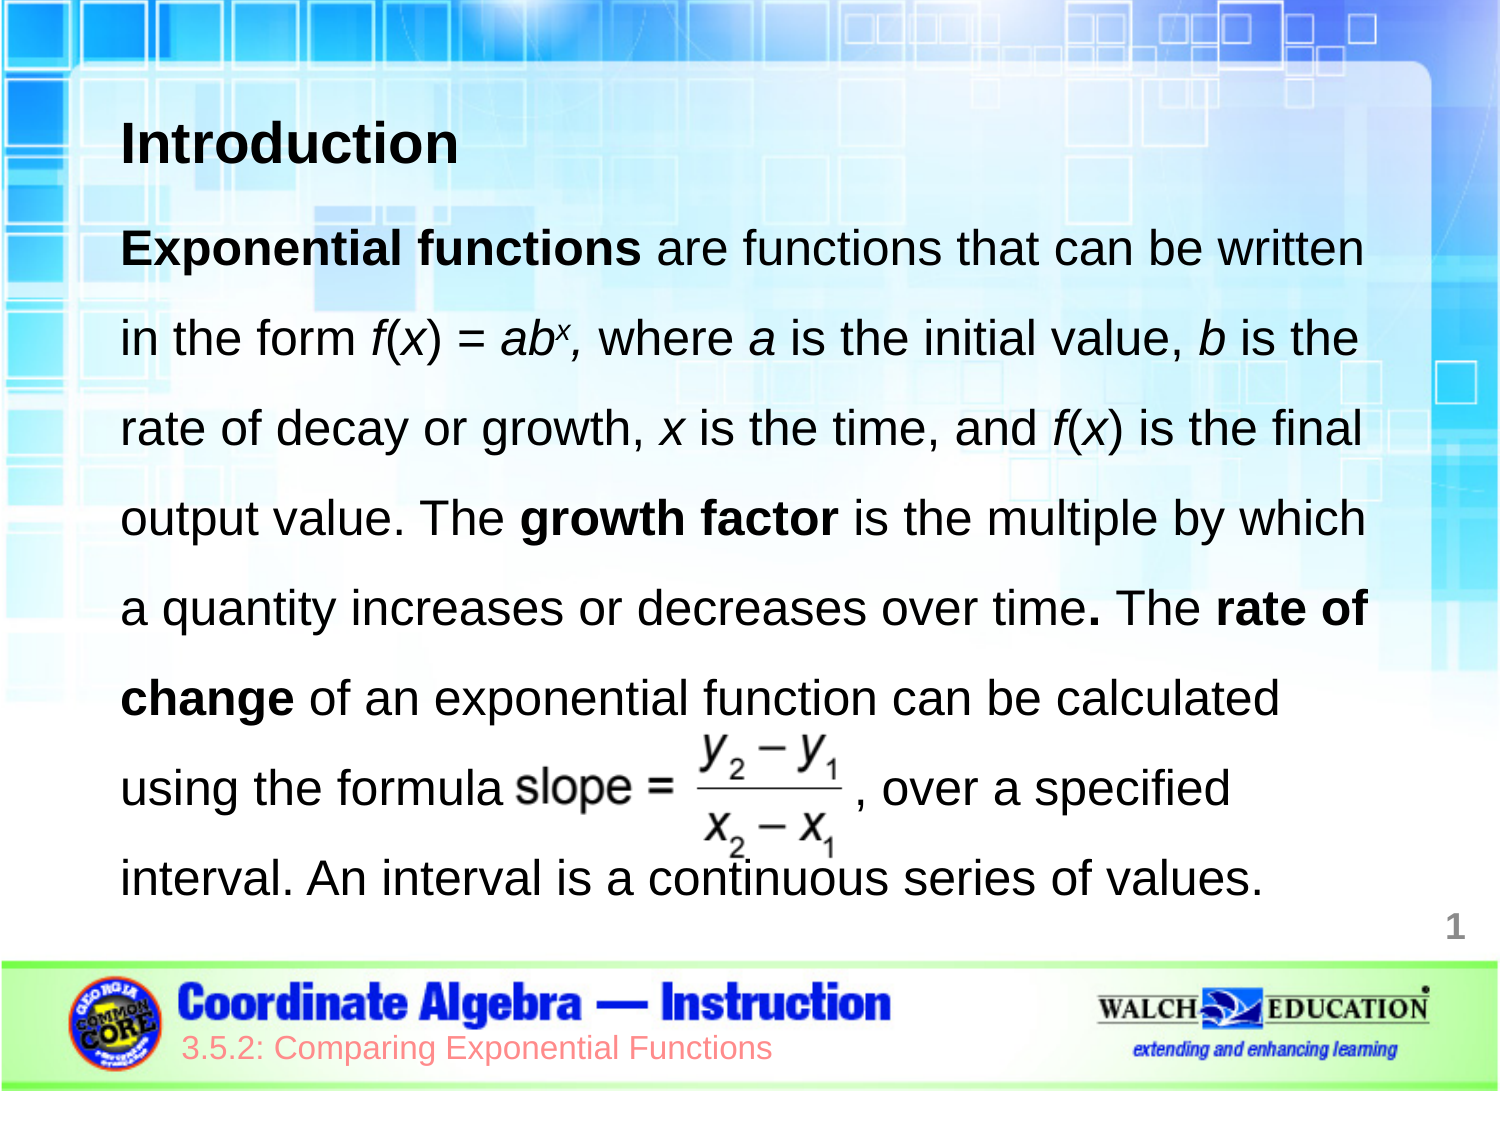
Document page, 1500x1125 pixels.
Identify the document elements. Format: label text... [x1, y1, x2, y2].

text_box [513, 710, 846, 860]
footer 3.5.2: Comparing Exponential Functions [166, 1024, 1080, 1069]
subtitle Introduction Exponential functions are functions that can be written in the form f(x) = abx, where a is the initial value, b is the rate of decay or growth, x is the time, and f(x) is the final output value. The growth factor is the multiple by which a quantity increases or decreases over time. The rate of change of an exponential function can be calculated using the formula , over a specified interval. An interval is a continuous series of values. [105, 97, 1389, 918]
picture [1, 0, 1500, 1091]
slide_number 1 [1361, 901, 1481, 949]
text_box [1051, 593, 1084, 649]
